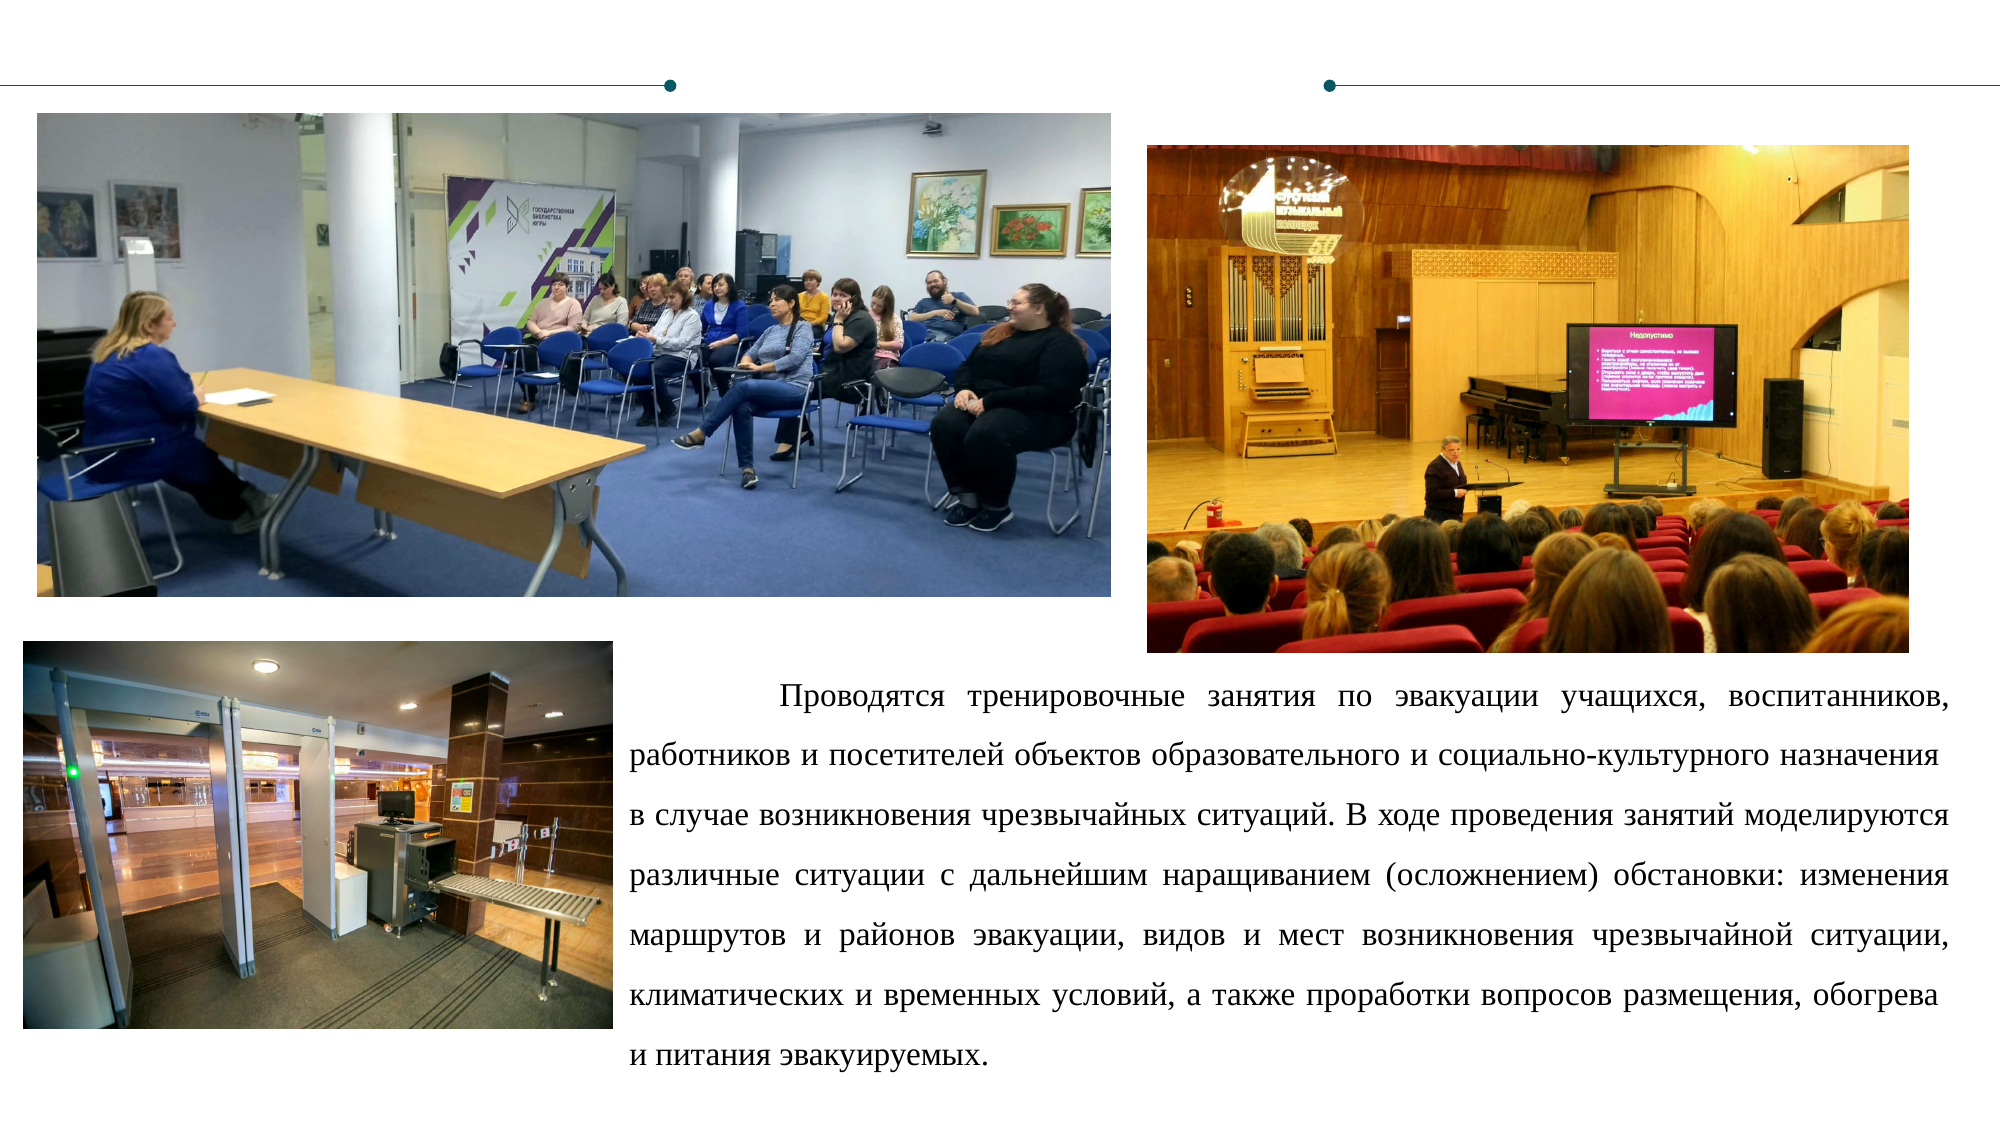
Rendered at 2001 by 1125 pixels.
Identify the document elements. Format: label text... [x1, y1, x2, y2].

text_box Проводятся тренировочные занятия по эвакуации учащихся, воспитанников, работников и посетителей объектов образовательного и социально-культурного назначения в случае возникновения чрезвычайных ситуаций. В ходе проведения занятий моделируются различные ситуации с дальнейшим наращиванием (осложнением) обстановки: изменения маршрутов и районов эвакуации, видов и мест возникновения чрезвычайной ситуации, климатических и временных условий, а также проработки вопросов размещения, обогрева и питания эвакуируемых. [629, 652, 1952, 1072]
picture [23, 641, 613, 1029]
picture [37, 113, 1111, 597]
picture [1147, 145, 1909, 653]
text_box [37, 31, 1963, 165]
